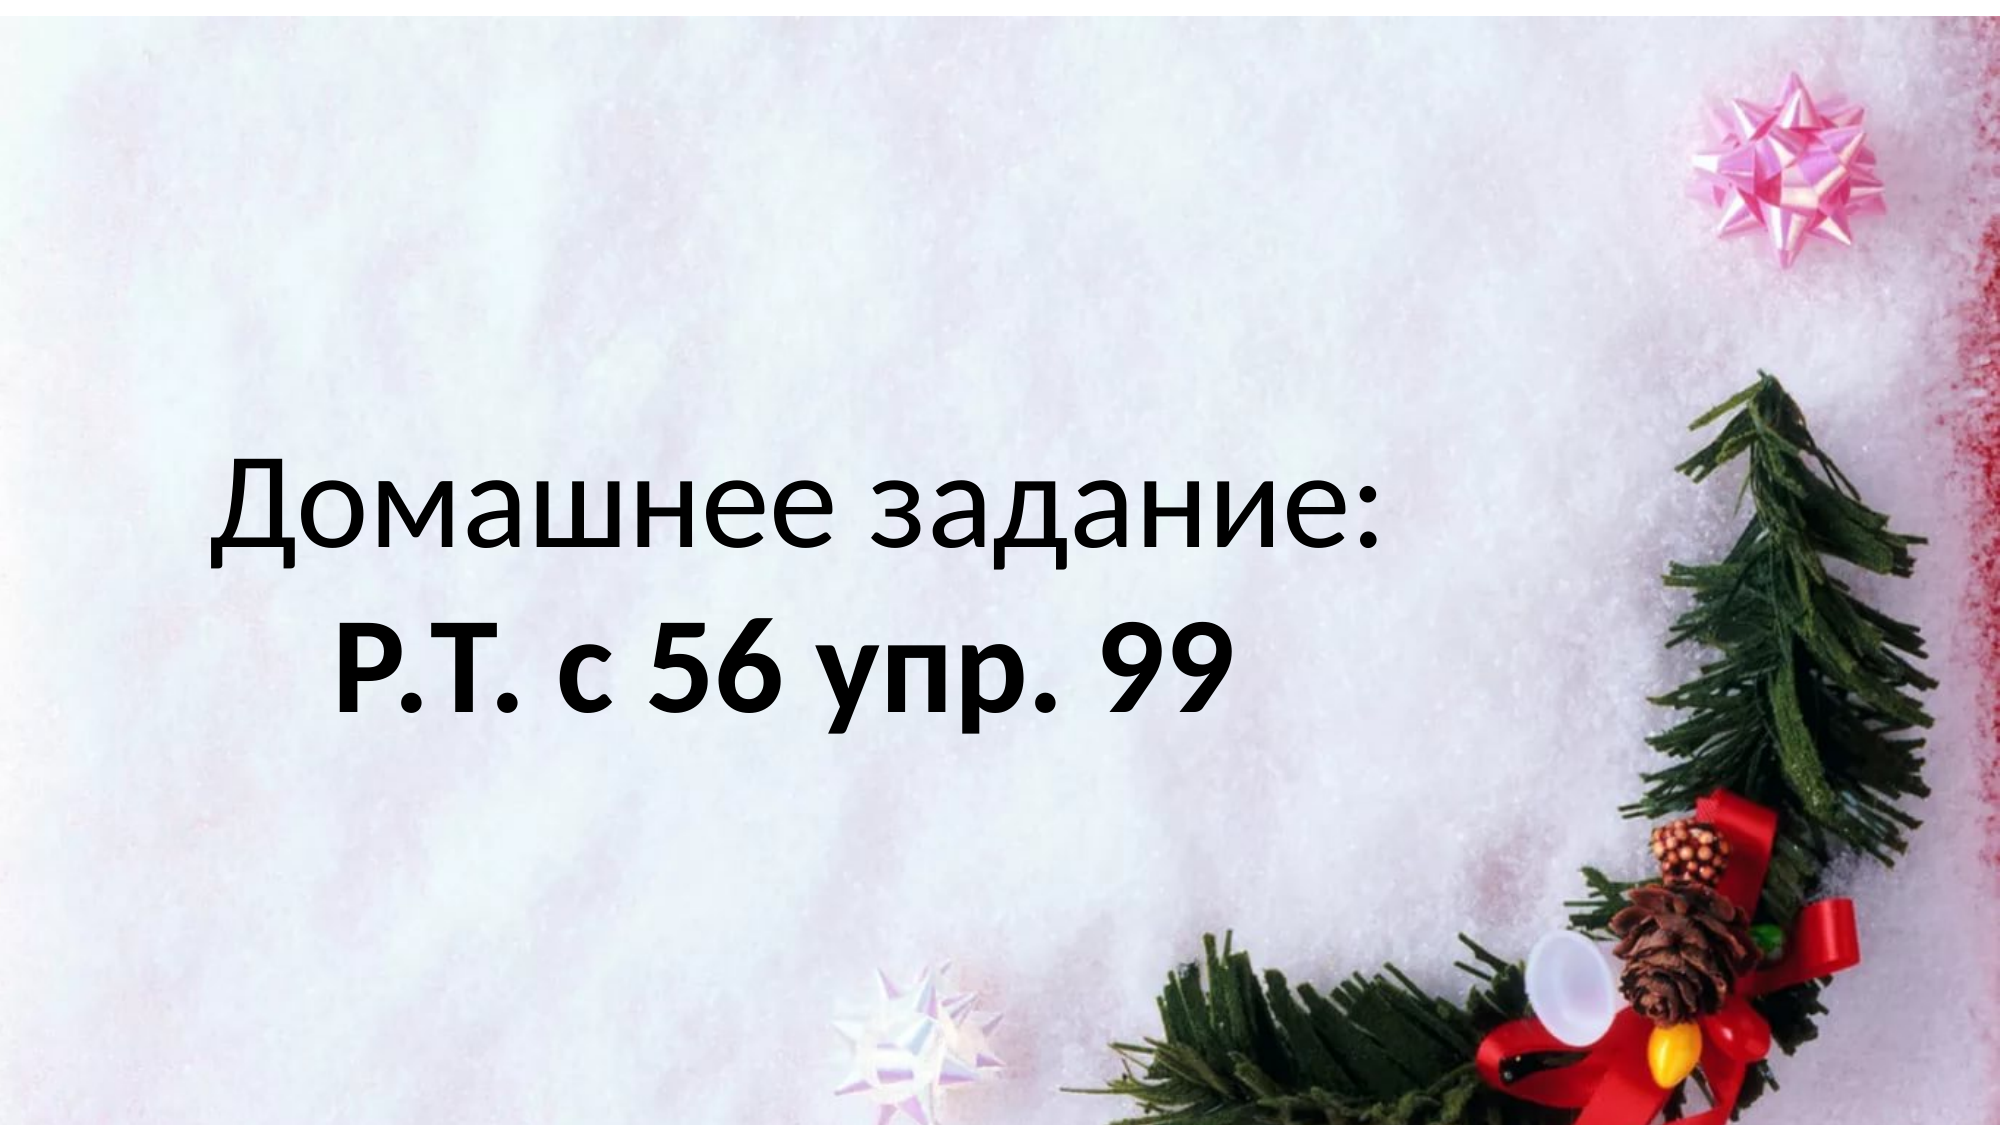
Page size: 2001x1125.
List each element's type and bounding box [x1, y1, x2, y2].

list [0, 16, 2000, 1125]
